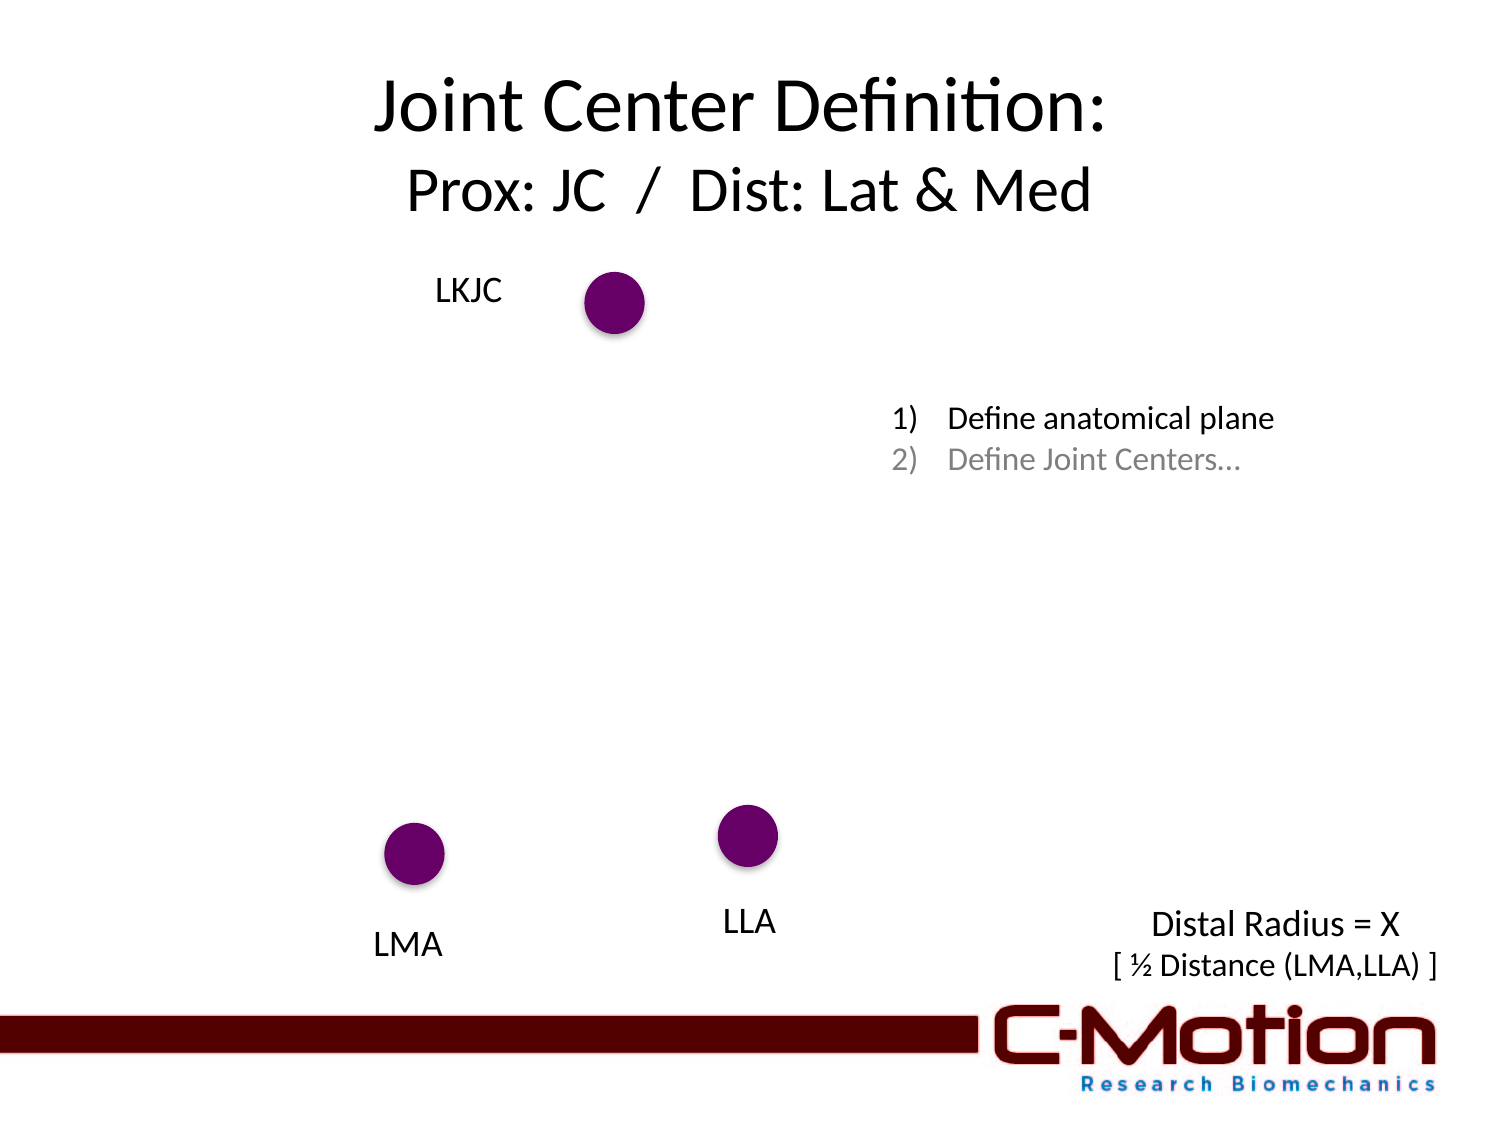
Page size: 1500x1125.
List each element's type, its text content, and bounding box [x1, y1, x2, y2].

text_box [584, 271, 645, 335]
text_box LKJC [420, 257, 521, 318]
picture [0, 987, 1500, 1096]
title Joint Center Definition: Prox: JC / Dist: Lat & Med [75, 45, 1425, 233]
text_box Distal Radius = X [ ½ Distance (LMA,LLA) ] [1092, 891, 1459, 991]
text_box LLA [708, 888, 802, 949]
text_box [717, 804, 778, 867]
text_box [384, 822, 445, 885]
text_box Define anatomical plane Define Joint Centers… [876, 389, 1459, 484]
text_box LMA [358, 911, 474, 972]
